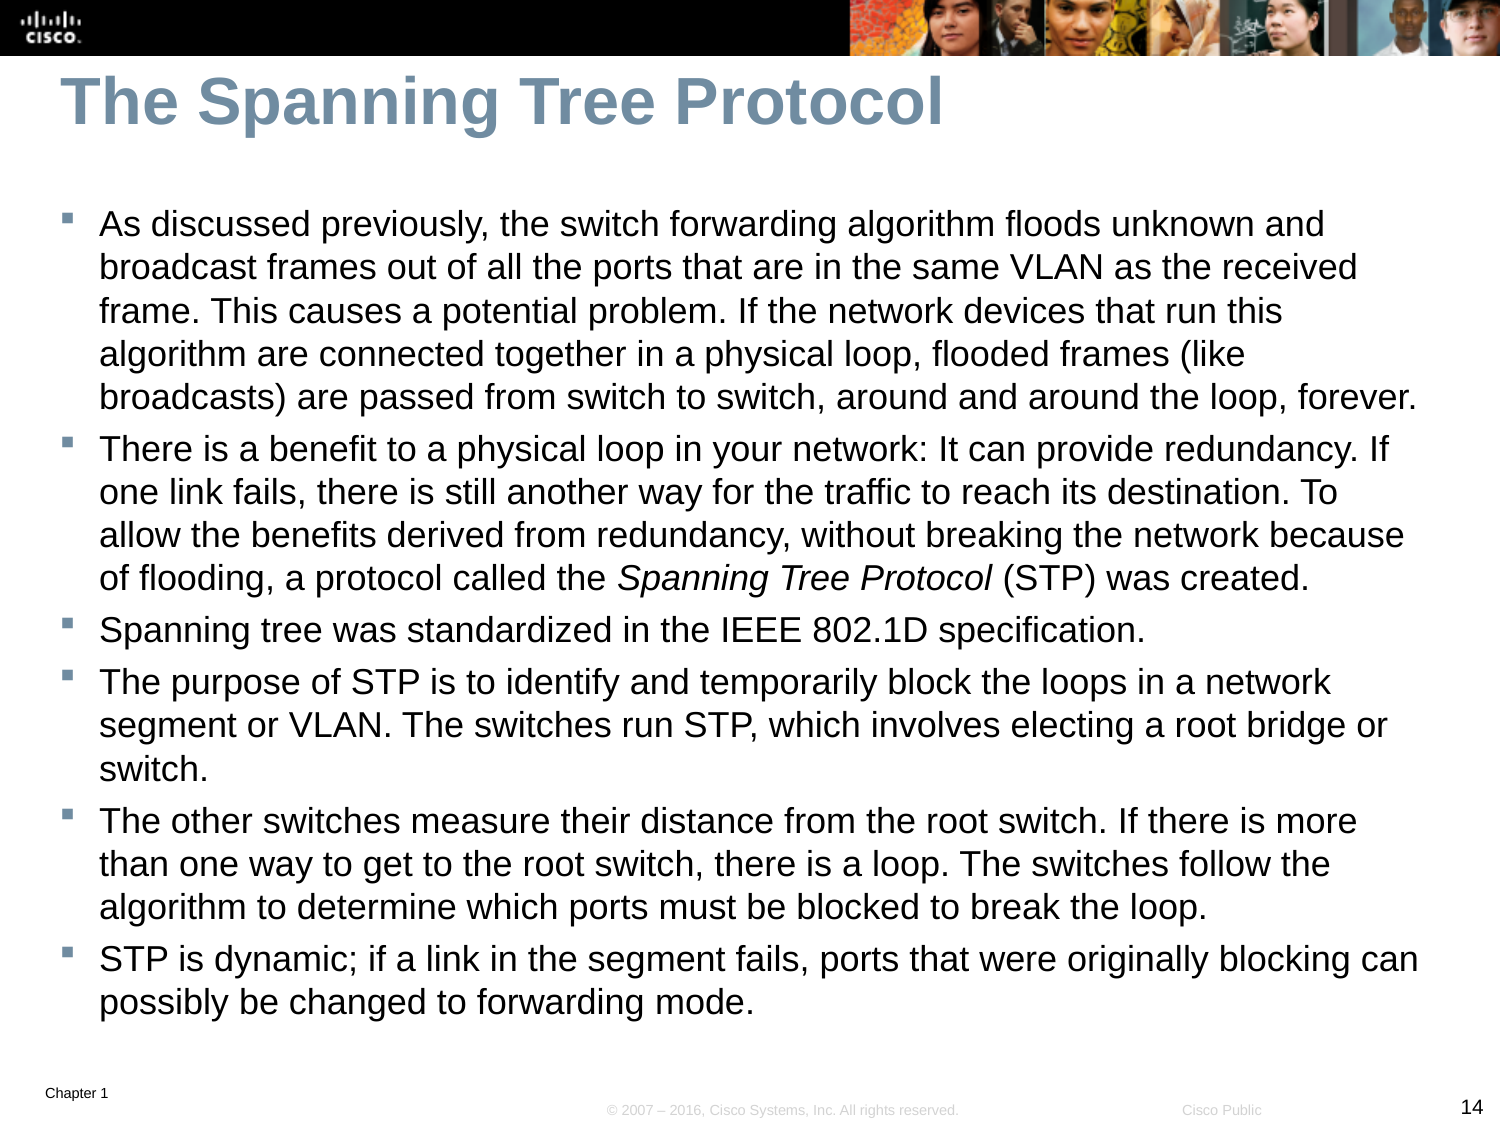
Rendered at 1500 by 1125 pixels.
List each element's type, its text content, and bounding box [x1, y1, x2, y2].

list As discussed previously, the switch forwarding algorithm floods unknown and broadcast frames out of all the ports that are in the same VLAN as the received frame. This causes a potential problem. If the network devices that run this algorithm are connected together in a physical loop, flooded frames (like broadcasts) are passed from switch to switch, around and around the loop, forever. There is a benefit to a physical loop in your network: It can provide redundancy. If one link fails, there is still another way for the traffic to reach its destination. To allow the benefits derived from redundancy, without breaking the network because of flooding, a protocol called the Spanning Tree Protocol (STP) was created. Spanning tree was standardized in the IEEE 802.1D specification. The purpose of STP is to identify and temporarily block the loops in a network segment or VLAN. The switches run STP, which involves electing a root bridge or switch. The other switches measure their distance from the root switch. If there is more than one way to get to the root switch, there is a loop. The switches follow the algorithm to determine which ports must be blocked to break the loop. STP is dynamic; if a link in the segment fails, ports that were originally blocking can possibly be changed to forwarding mode. [45, 193, 1444, 1037]
picture [0, 0, 1500, 56]
title The Spanning Tree Protocol [45, 59, 1444, 182]
